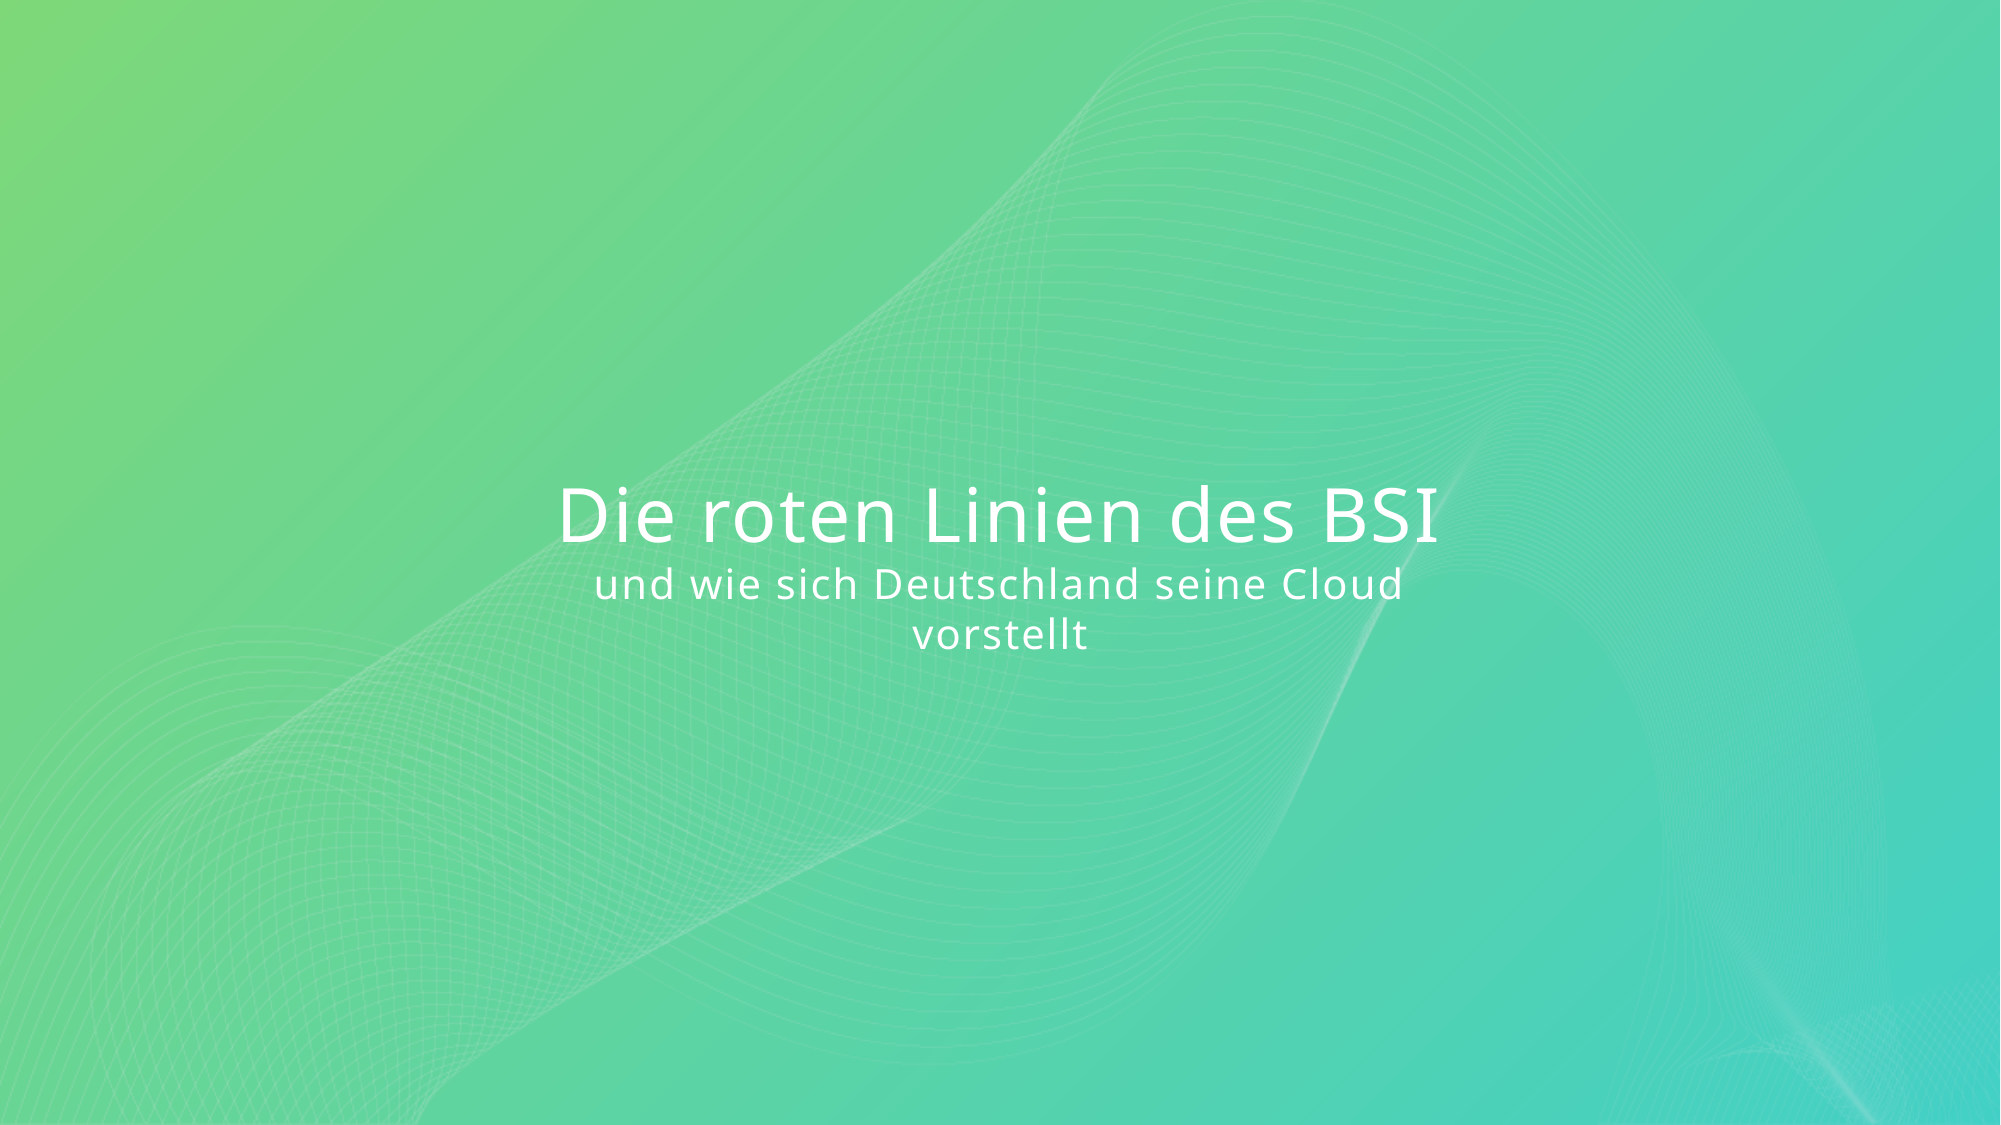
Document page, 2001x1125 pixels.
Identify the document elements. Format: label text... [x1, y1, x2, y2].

title Die roten Linien des BSI und wie sich Deutschland seine Cloud vorstellt [491, 484, 1509, 641]
